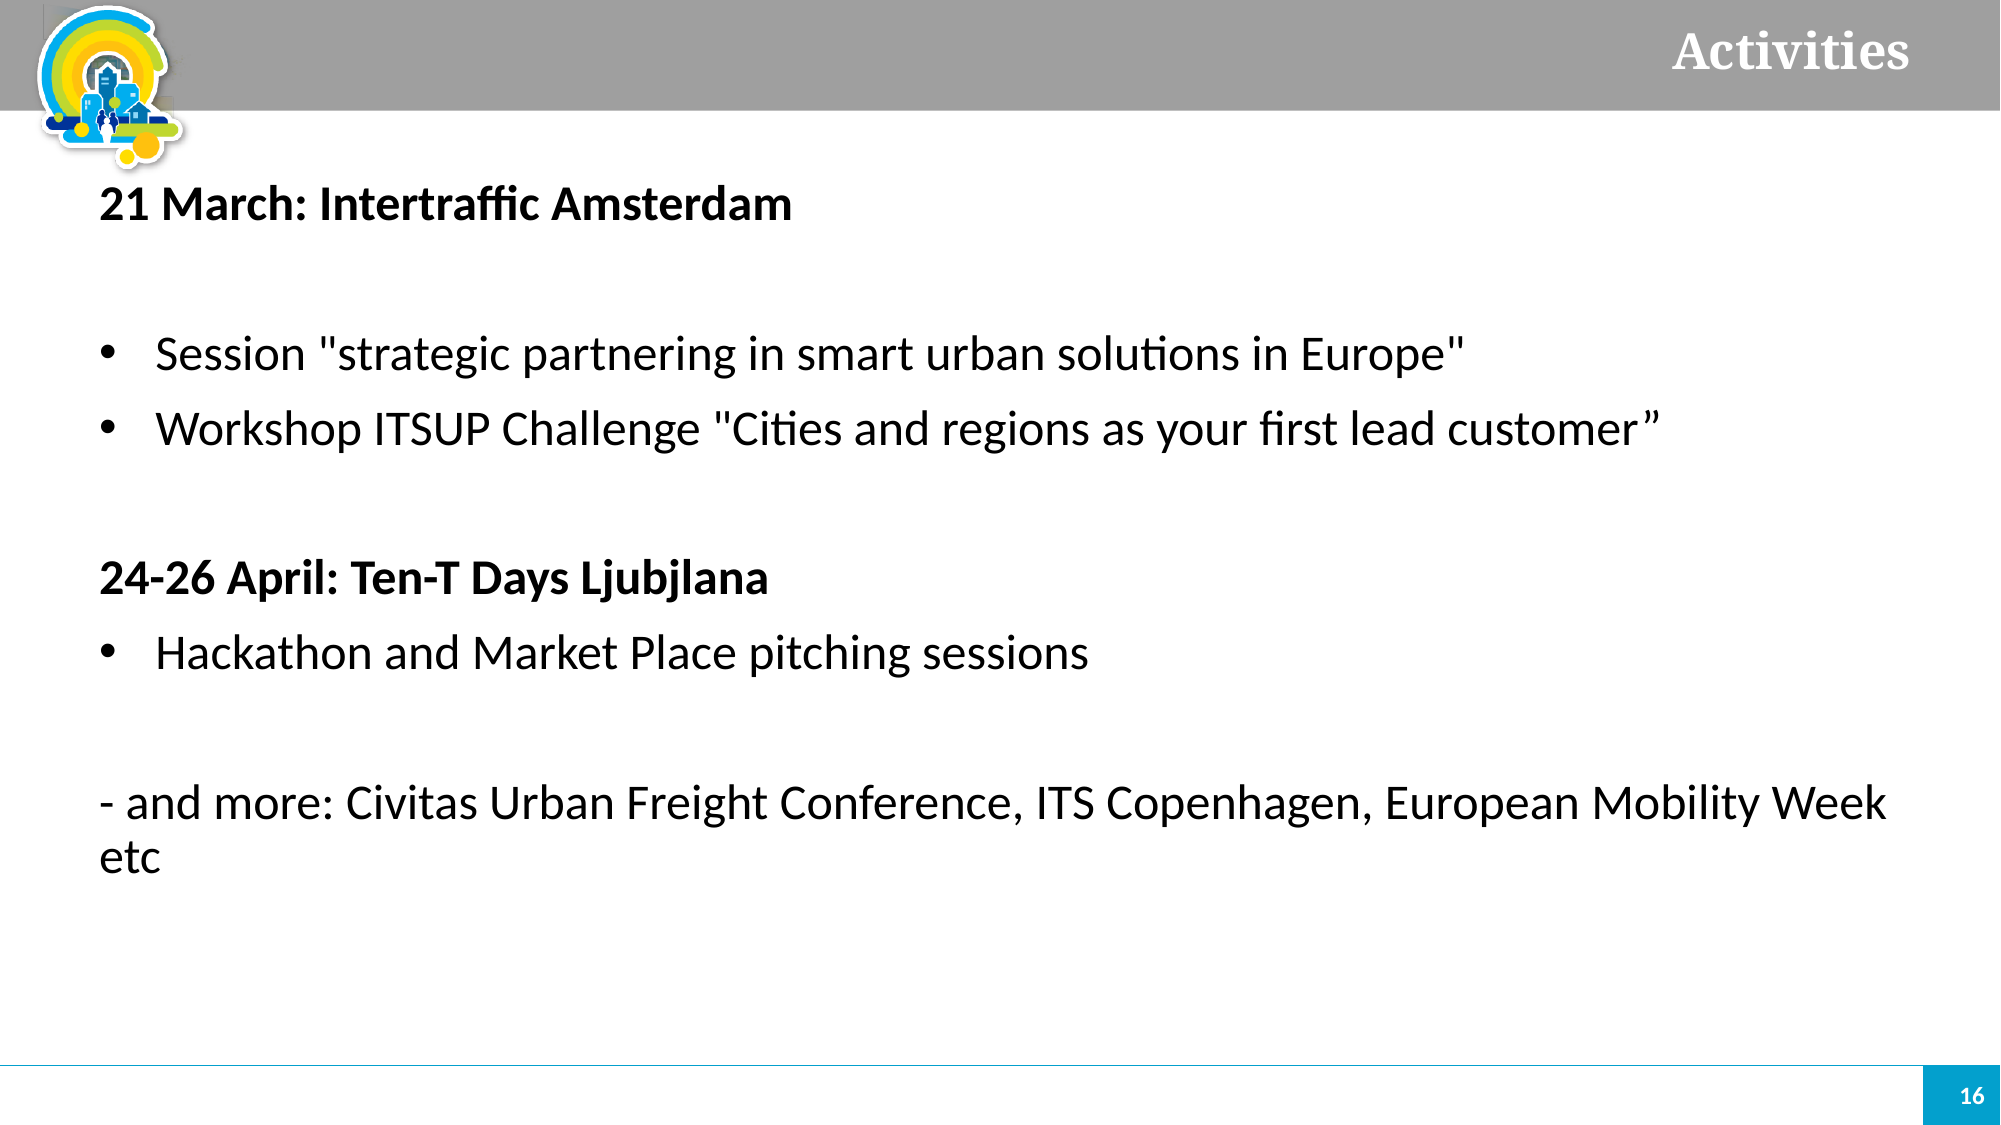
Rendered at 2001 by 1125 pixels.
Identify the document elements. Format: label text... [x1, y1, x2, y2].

picture [0, 109, 220, 198]
title Activities [0, 0, 2000, 109]
list 21 March: Intertraffic Amsterdam Session "strategic partnering in smart urban solutions in Europe" Workshop ITSUP Challenge "Cities and regions as your first lead customer” 24-26 April: Ten-T Days Ljubjlana Hackathon and Market Place pitching sessions - and more: Civitas Urban Freight Conference, ITS Copenhagen, European Mobility Week etc [84, 170, 1914, 1036]
slide_number 16 [1923, 1065, 2000, 1125]
